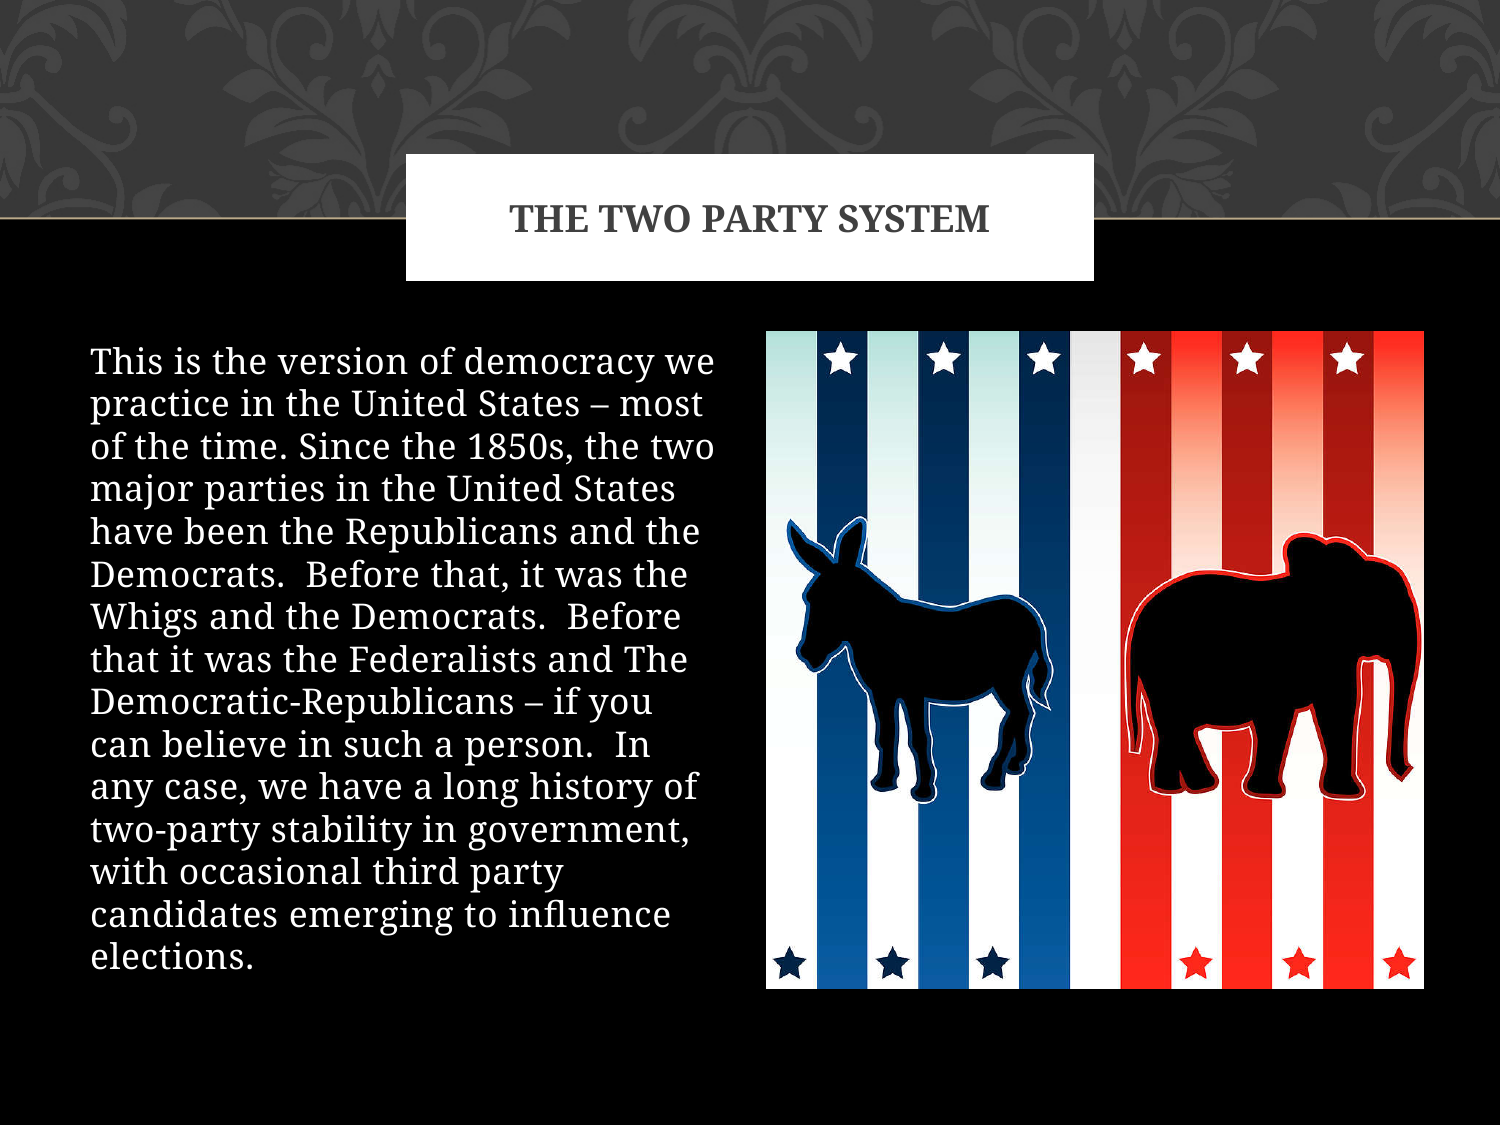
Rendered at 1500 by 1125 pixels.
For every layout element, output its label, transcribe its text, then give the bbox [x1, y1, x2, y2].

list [766, 331, 1424, 989]
list This is the version of democracy we practice in the United States – most of the time. Since the 1850s, the two major parties in the United States have been the Republicans and the Democrats. Before that, it was the Whigs and the Democrats. Before that it was the Federalists and The Democratic-Republicans – if you can believe in such a person. In any case, we have a long history of two-party stability in government, with occasional third party candidates emerging to influence elections. [75, 331, 735, 989]
title The two Party System [406, 154, 1094, 281]
